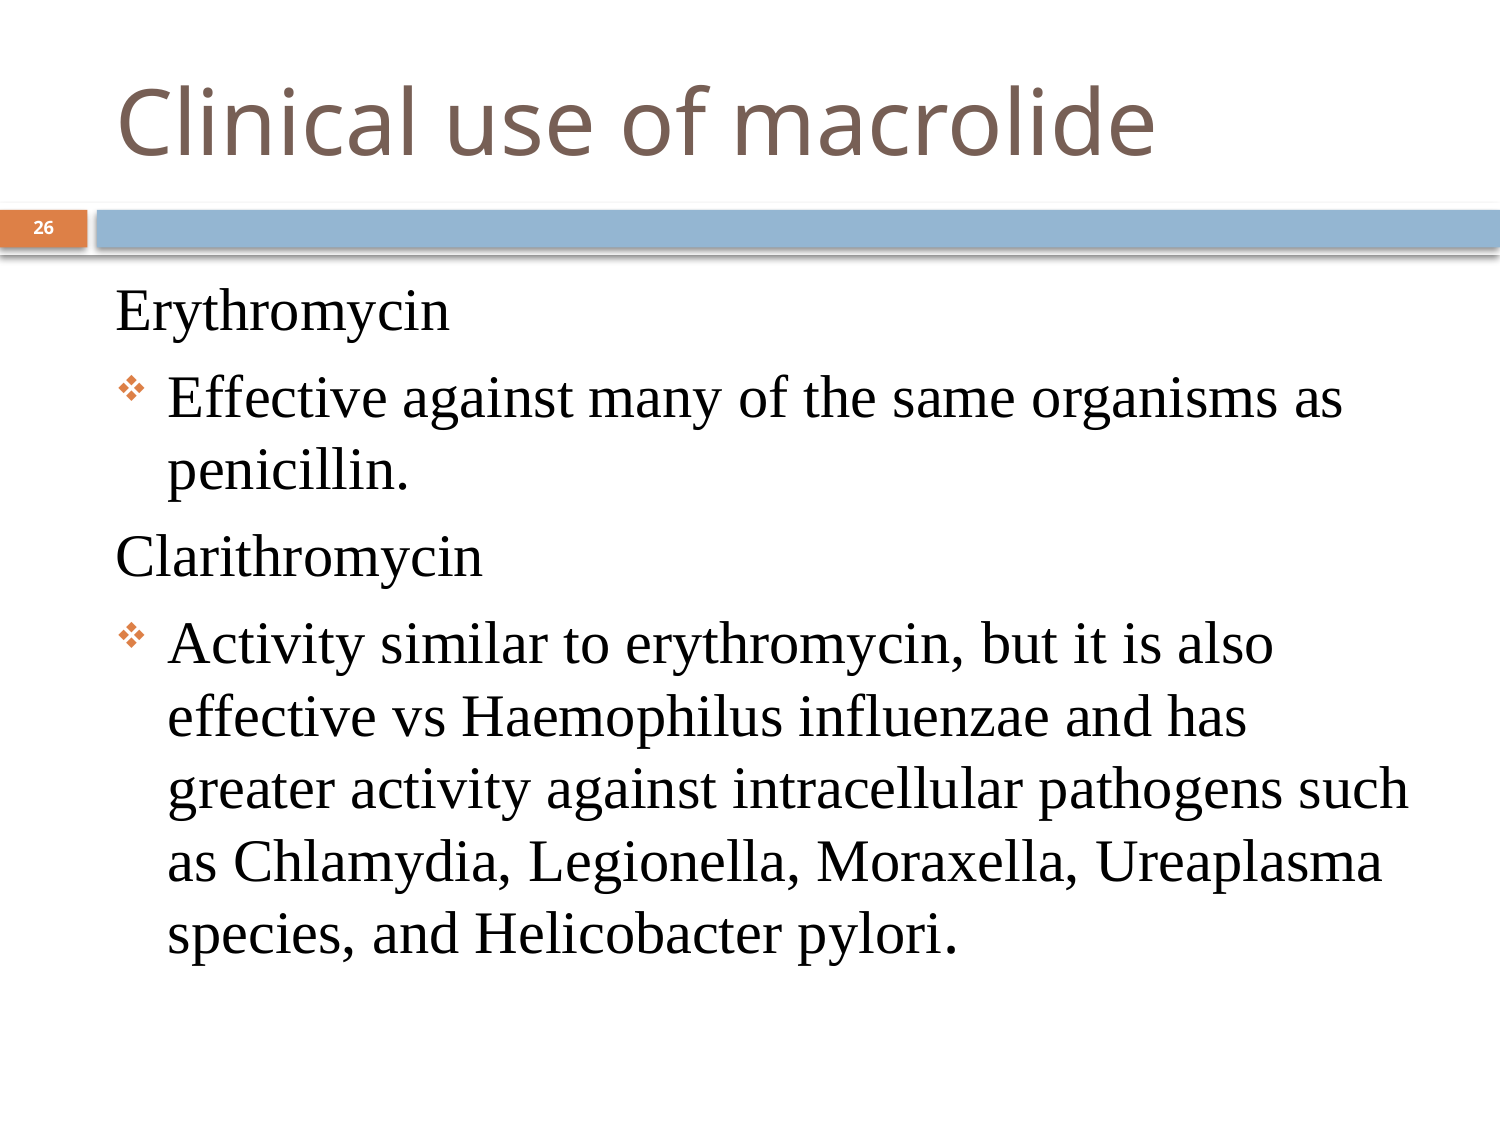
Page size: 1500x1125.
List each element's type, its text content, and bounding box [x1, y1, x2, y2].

title Clinical use of macrolide [100, 37, 1438, 200]
slide_number 26 [0, 208, 88, 249]
list Erythromycin Effective against many of the same organisms as penicillin. Clarithromycin Activity similar to erythromycin, but it is also effective vs Haemophilus influenzae and has greater activity against intracellular pathogens such as Chlamydia, Legionella, Moraxella, Ureaplasma species, and Helicobacter pylori. [100, 262, 1438, 1000]
